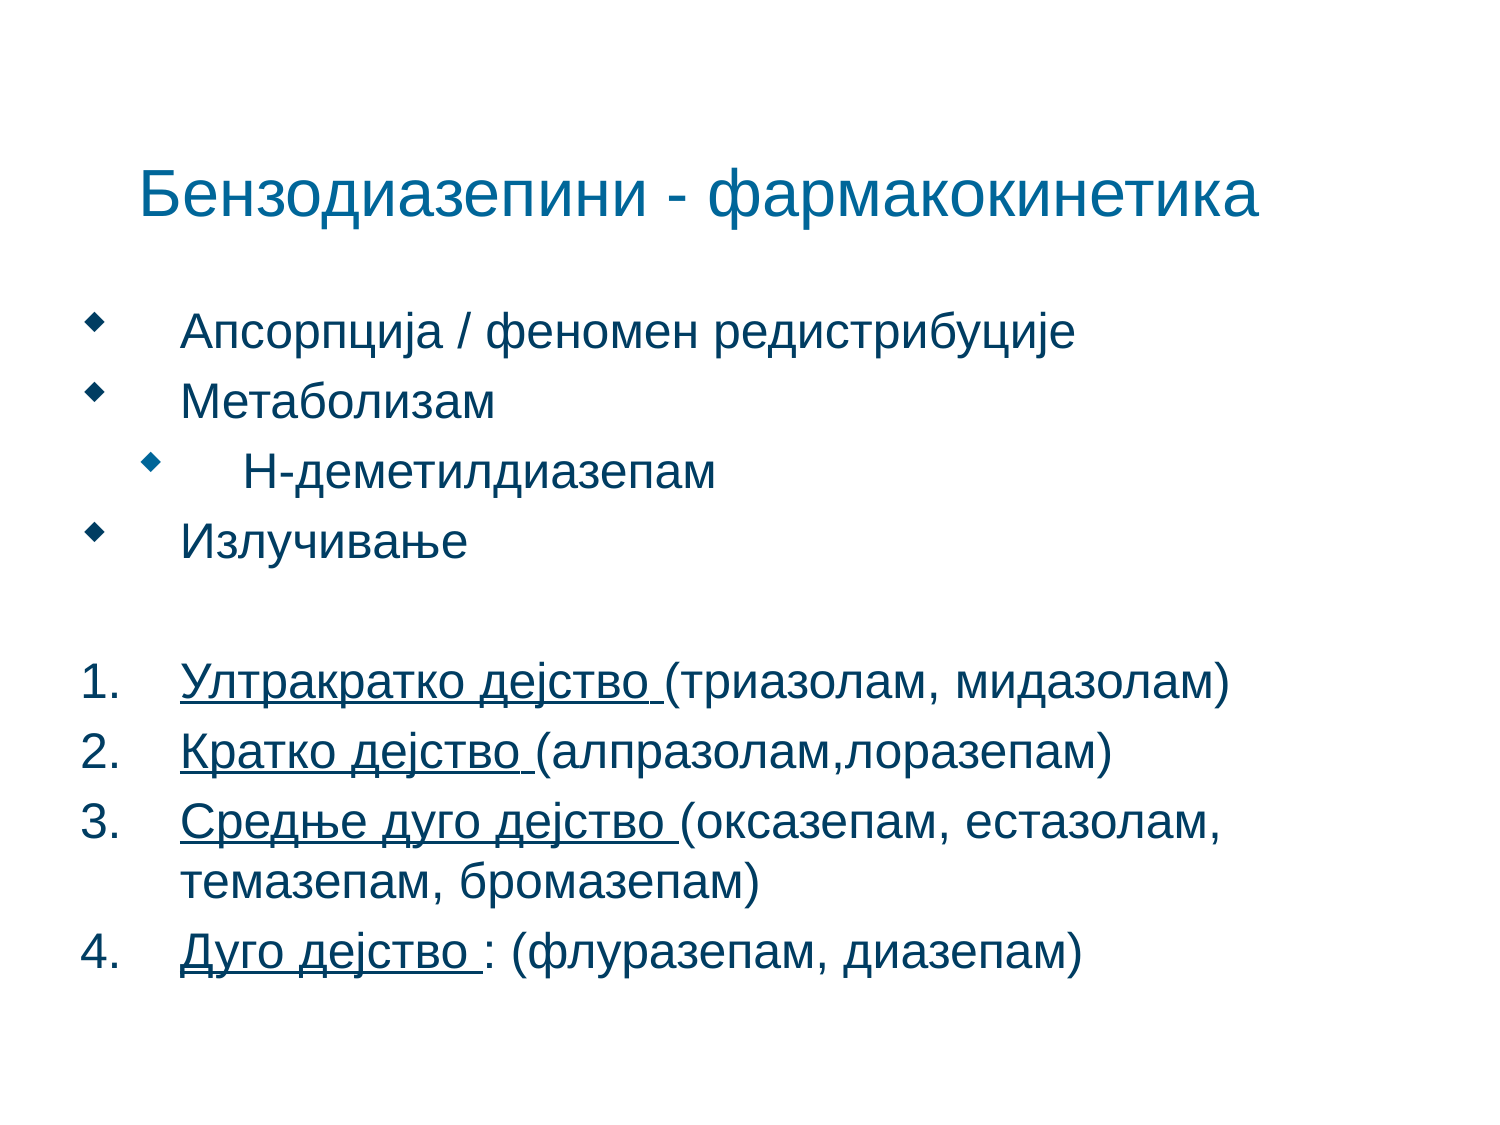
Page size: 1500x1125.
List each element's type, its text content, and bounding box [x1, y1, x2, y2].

list Апсорпција / феномен редистрибуције Метаболизам Н-деметилдиазепам Излучивање Ултракратко дејство (триазолам, мидазолам) Кратко дејство (алпразолам,лоразепам) Средње дуго дејство (оксазепам, естазолам, темазепам, бромазепам) Дуго дејство : (флуразепам, диазепам) [64, 290, 1459, 1026]
title Бензодиазепини - фармакокинетика [123, 49, 1400, 238]
